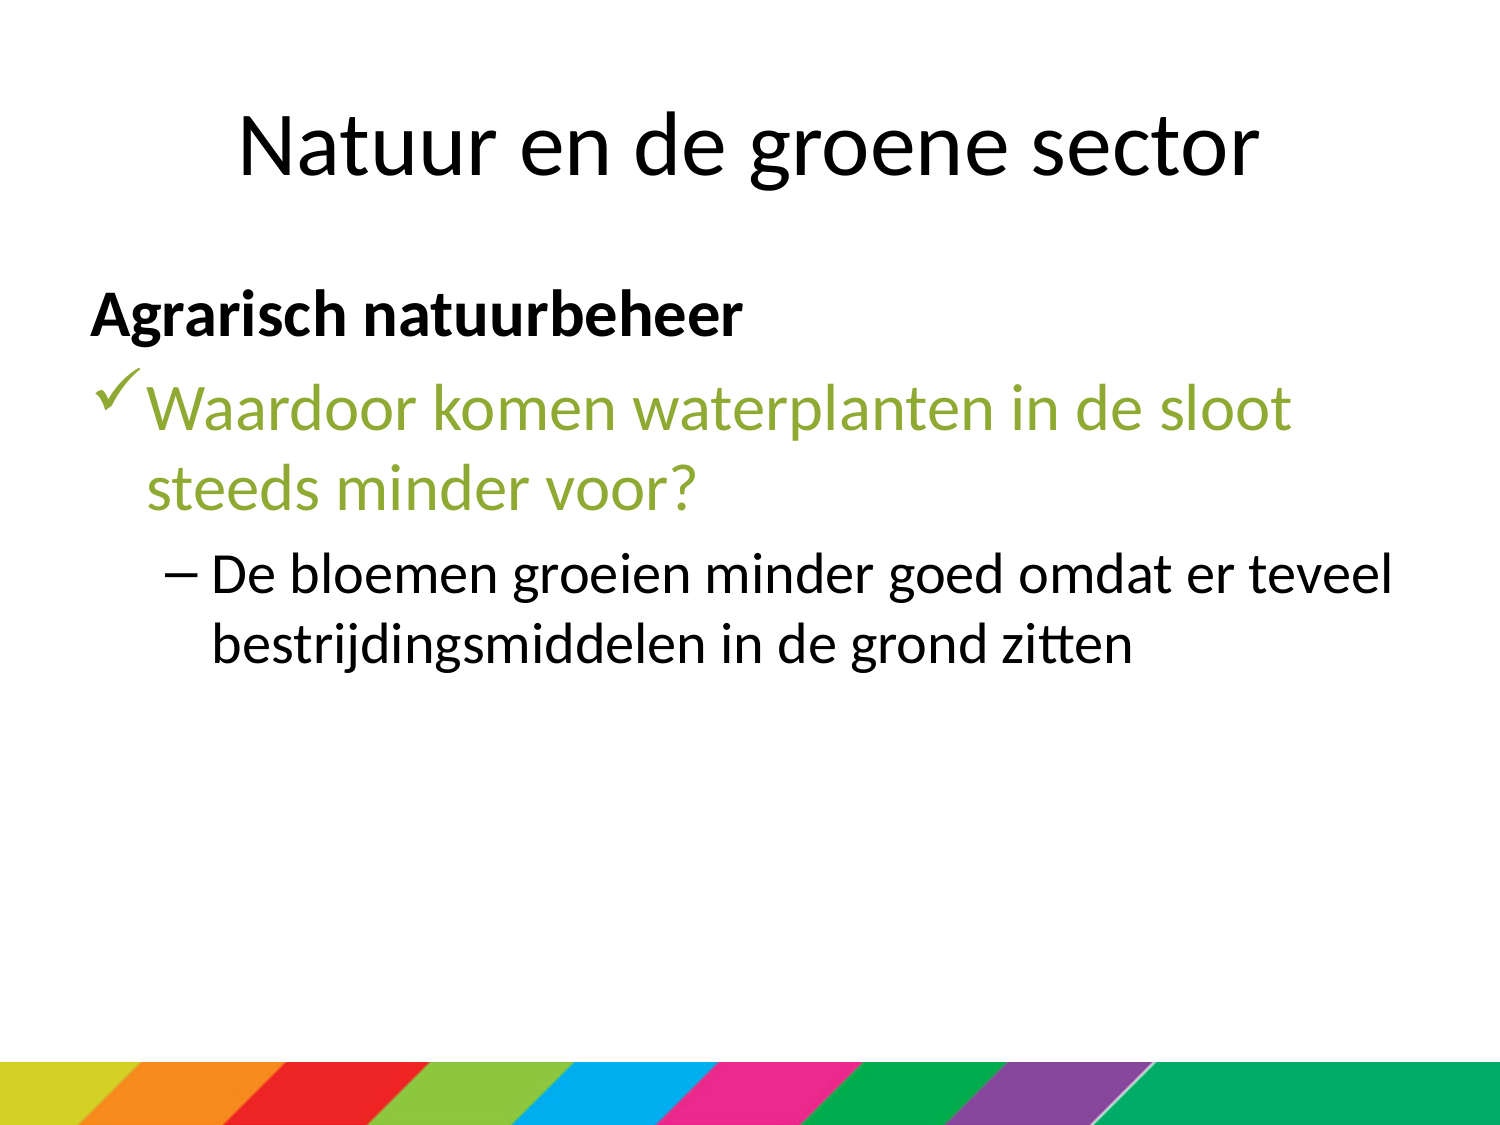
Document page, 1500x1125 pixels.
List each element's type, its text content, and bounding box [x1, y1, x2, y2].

picture [656, 1062, 1500, 1125]
title Natuur en de groene sector [75, 45, 1425, 233]
picture [0, 1062, 574, 1125]
list Agrarisch natuurbeheer Waardoor komen waterplanten in de sloot steeds minder voor? De bloemen groeien minder goed omdat er teveel bestrijdingsmiddelen in de grond zitten [75, 262, 1425, 1005]
